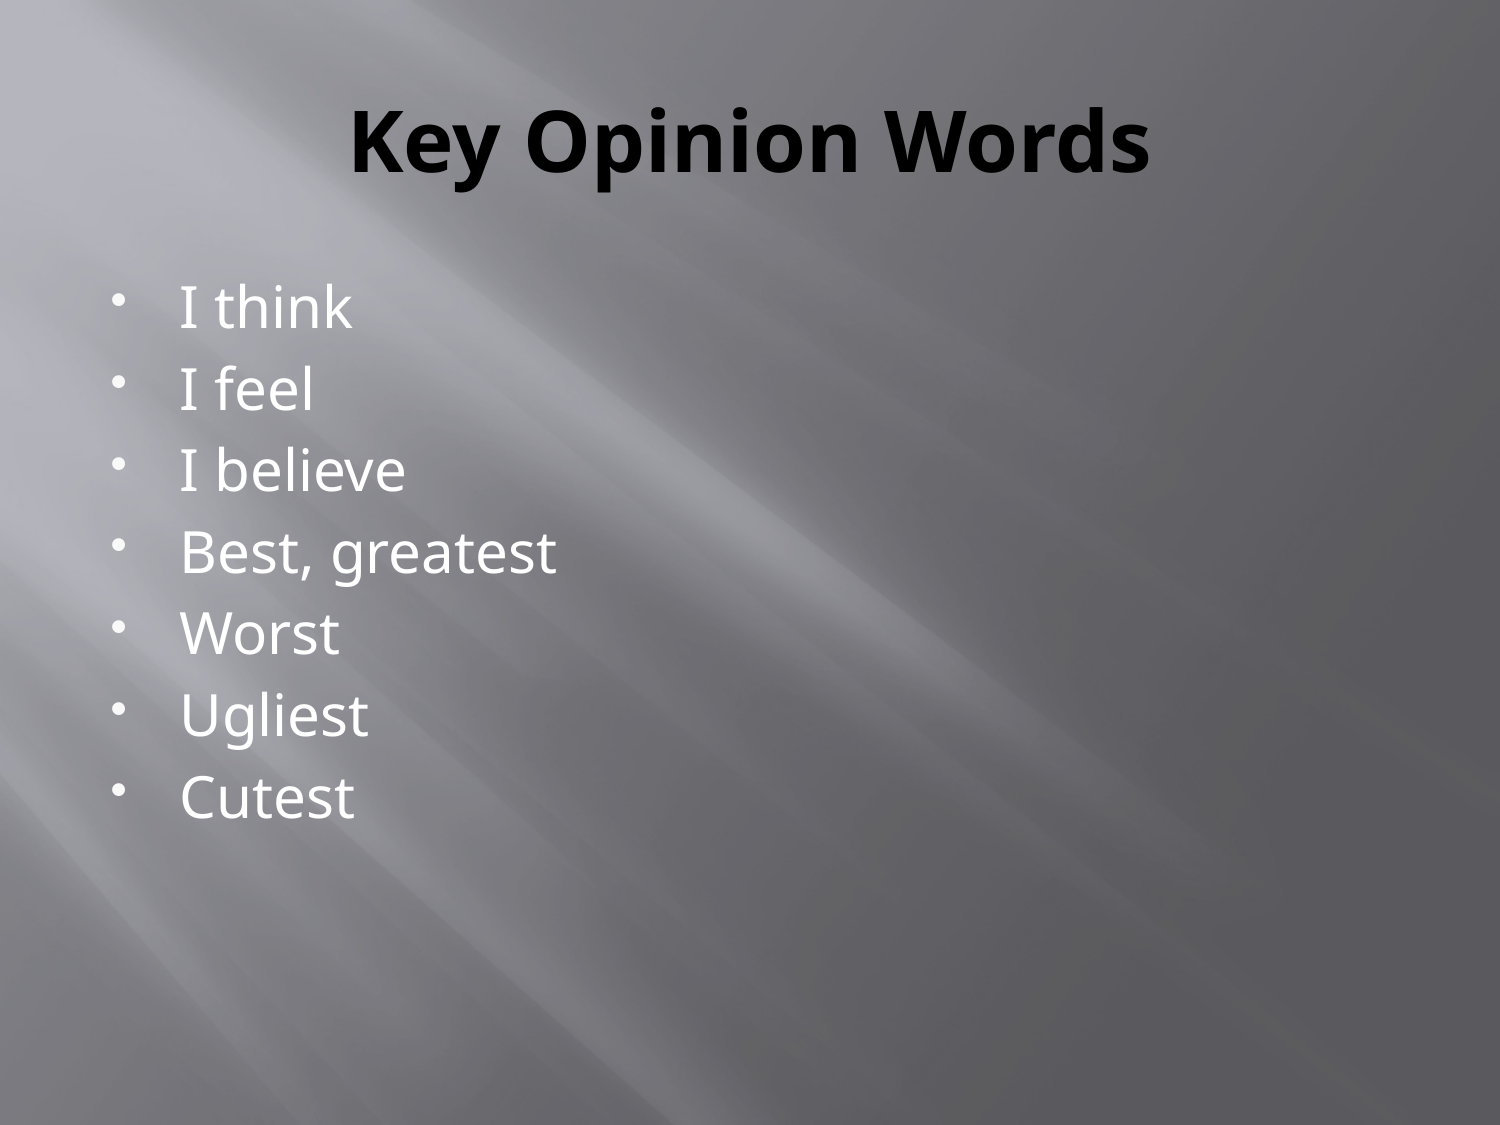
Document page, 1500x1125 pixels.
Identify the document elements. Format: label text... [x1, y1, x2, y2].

title Key Opinion Words [75, 45, 1425, 233]
list I think I feel I believe Best, greatest Worst Ugliest Cutest [75, 262, 1425, 1035]
